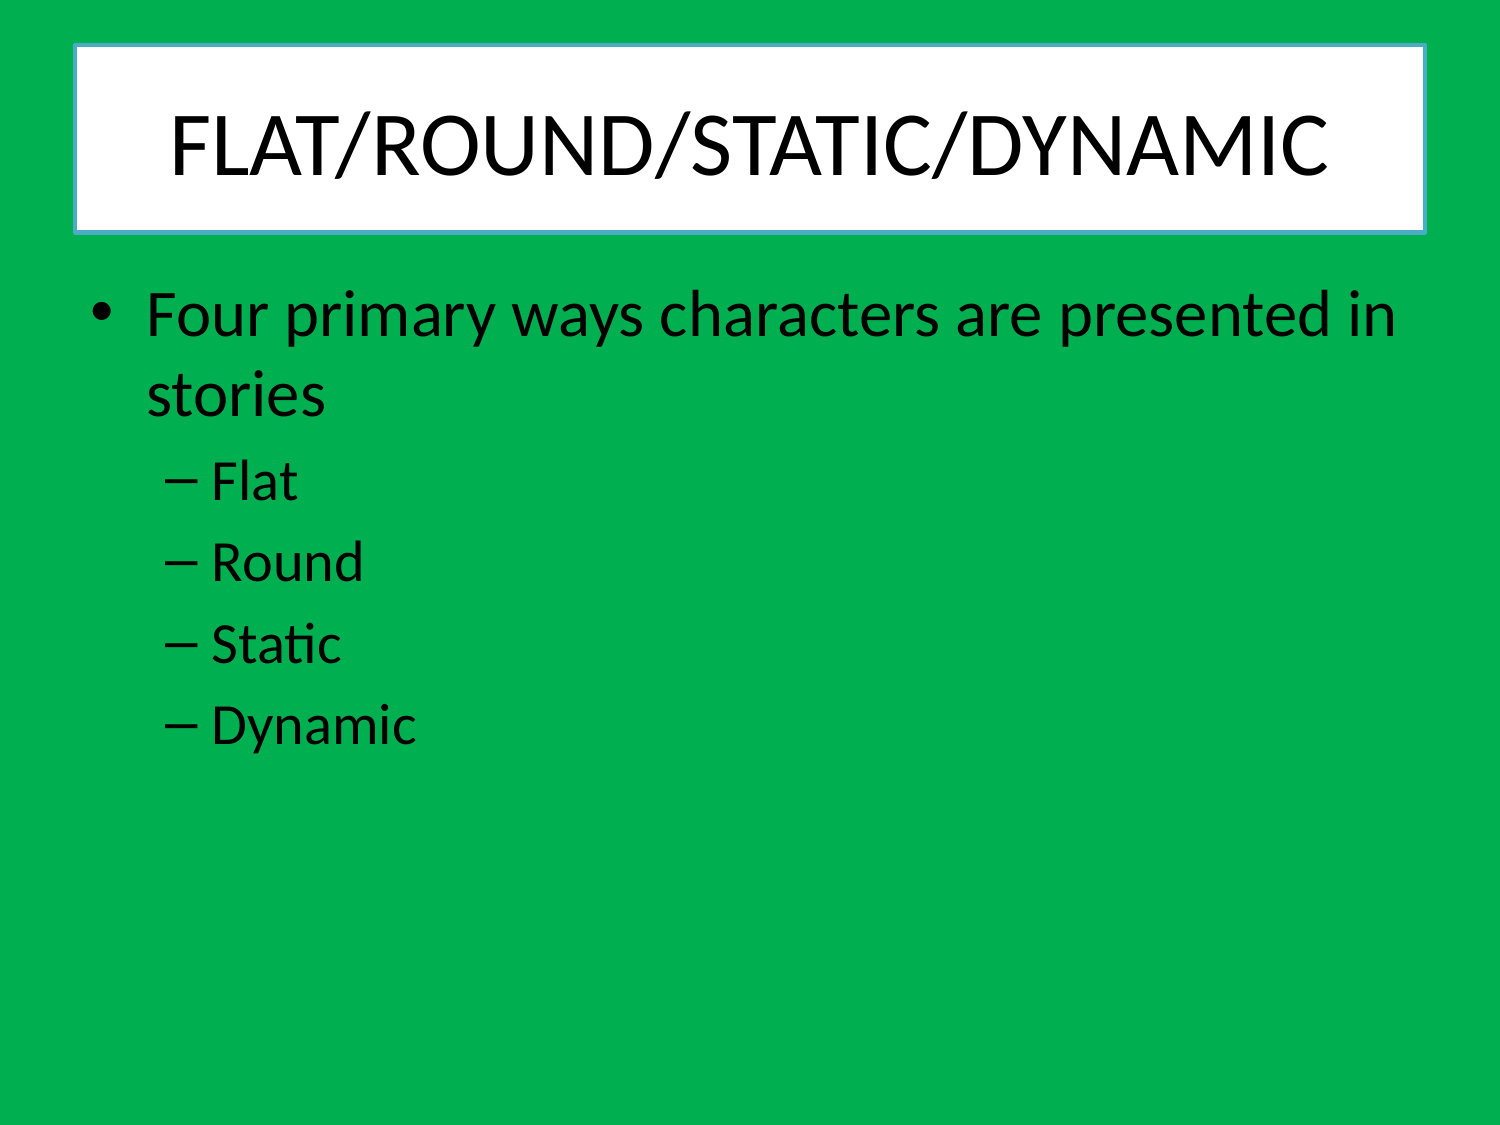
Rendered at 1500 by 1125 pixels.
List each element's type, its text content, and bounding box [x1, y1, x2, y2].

title FLAT/ROUND/STATIC/DYNAMIC [73, 43, 1427, 235]
list Four primary ways characters are presented in stories Flat Round Static Dynamic [75, 262, 1425, 1005]
